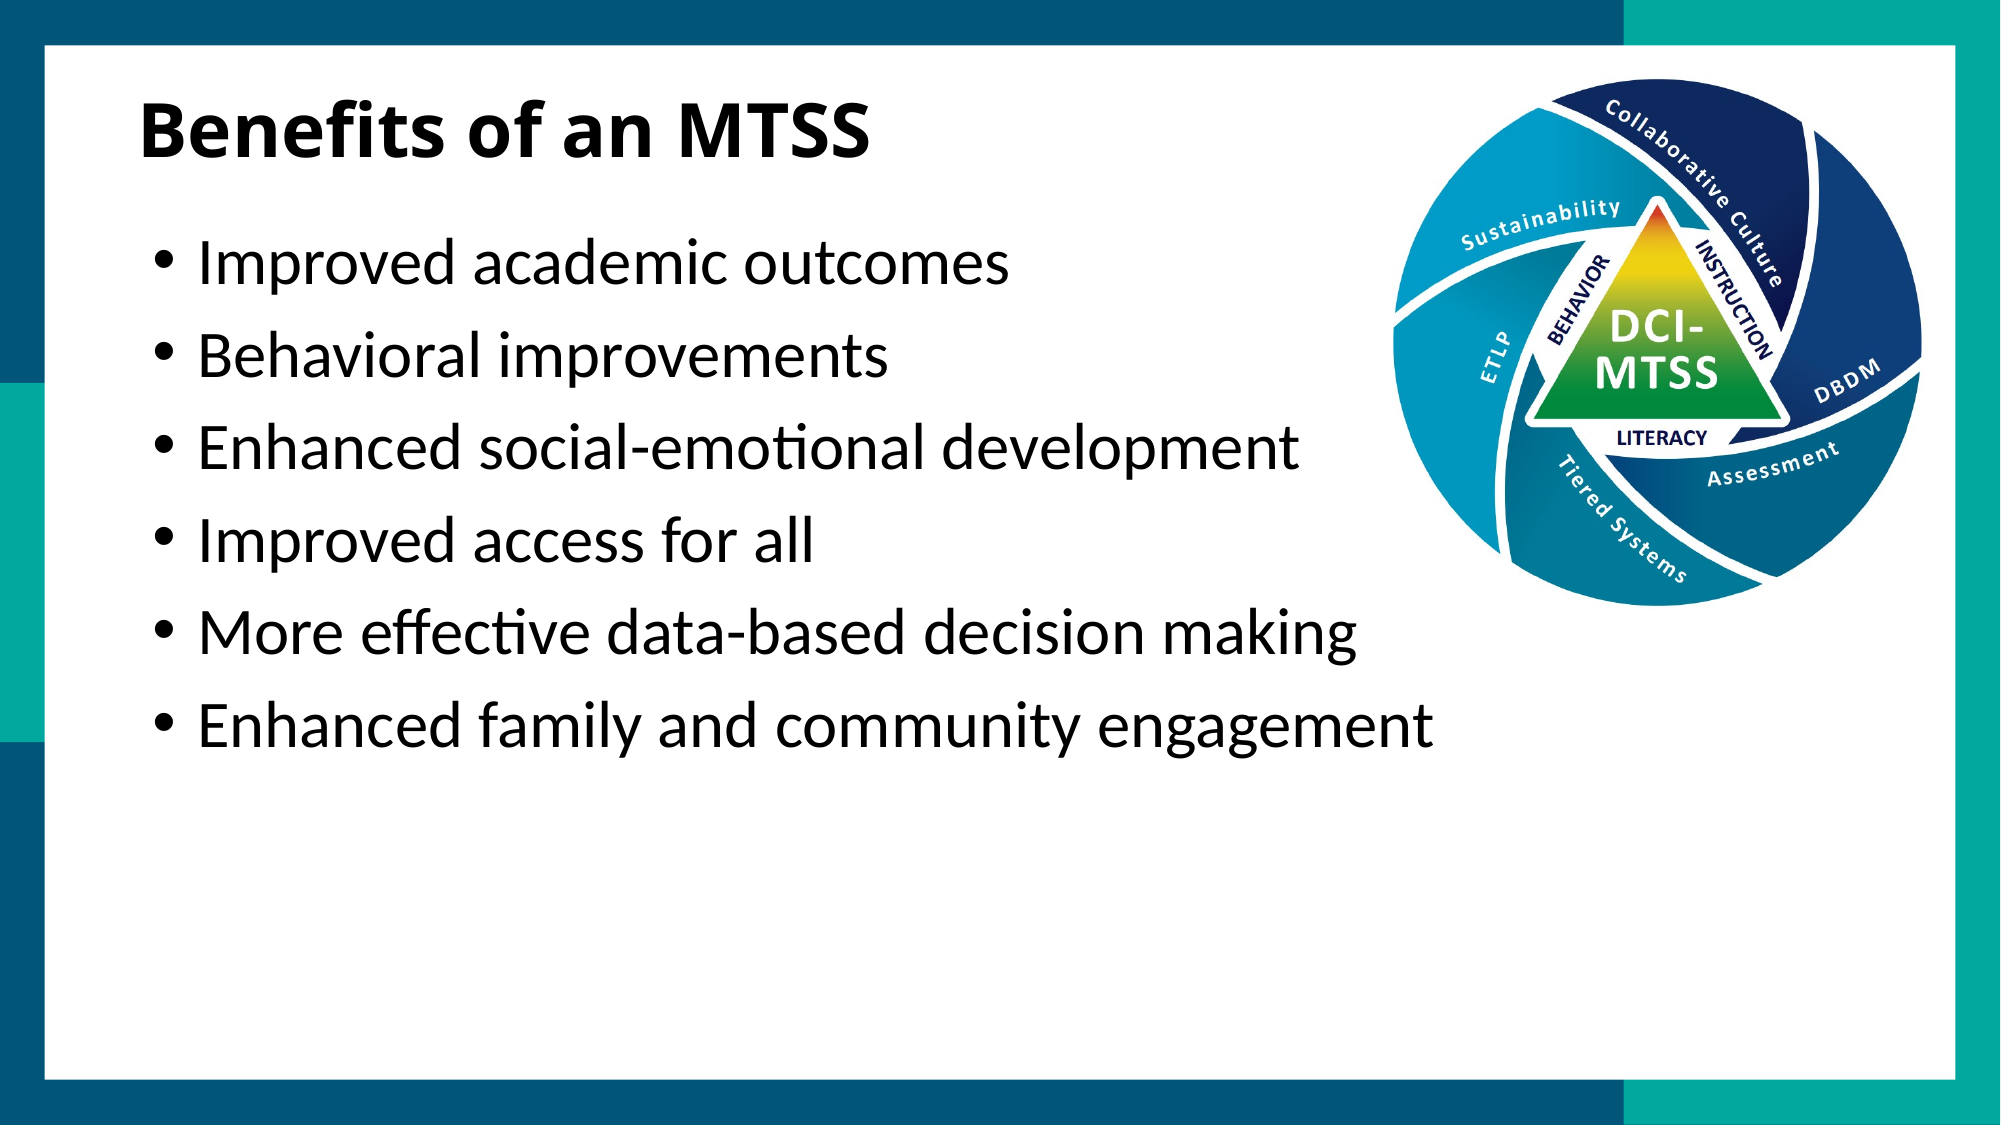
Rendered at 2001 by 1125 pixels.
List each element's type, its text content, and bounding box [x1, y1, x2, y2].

list Improved academic outcomes Behavioral improvements Enhanced social-emotional development Improved access for all More effective data-based decision making Enhanced family and community engagement [137, 217, 1863, 931]
picture [1392, 76, 1925, 611]
title Benefits of an MTSS [137, 59, 1863, 195]
